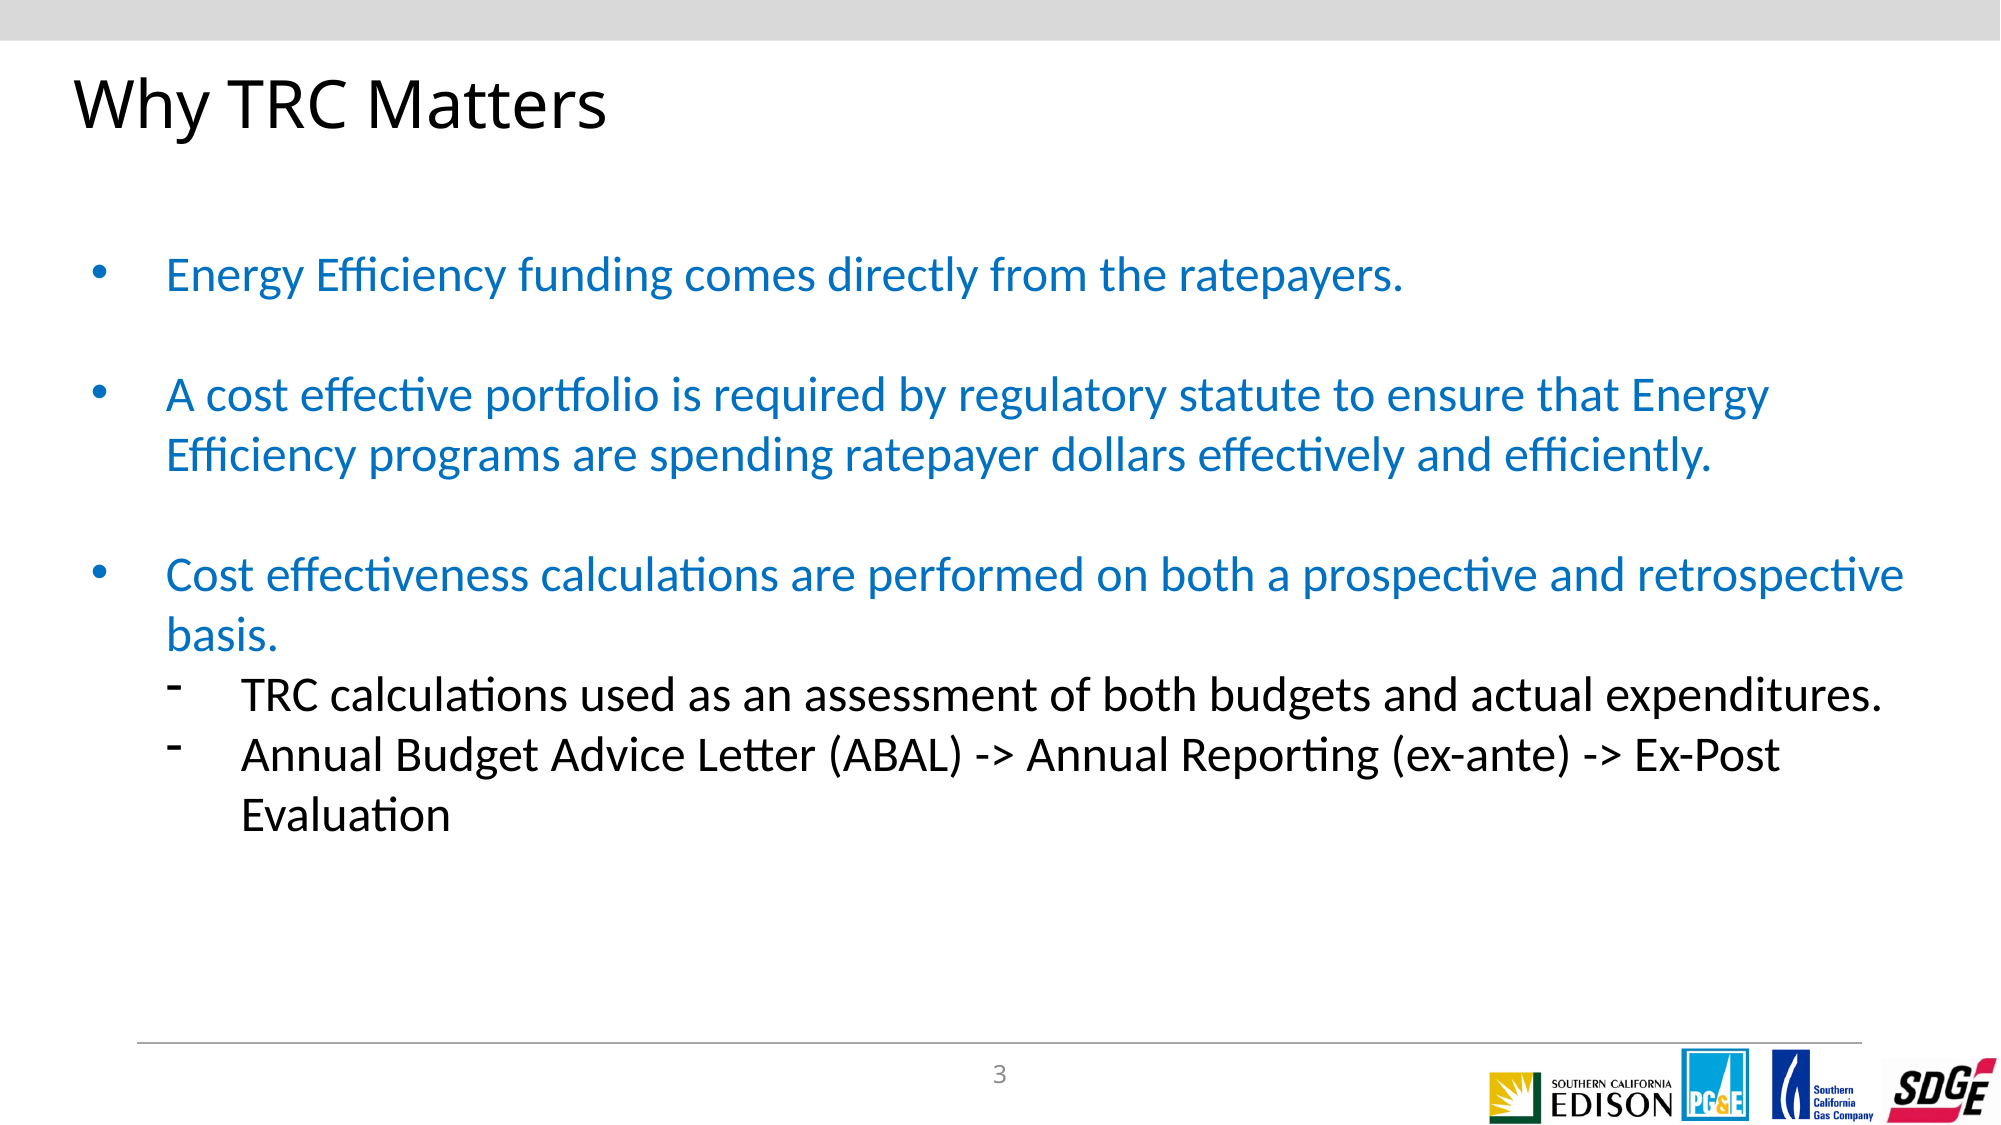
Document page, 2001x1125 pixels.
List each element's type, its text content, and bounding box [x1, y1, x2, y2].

text_box Energy Efficiency funding comes directly from the ratepayers. A cost effective portfolio is required by regulatory statute to ensure that Energy Efficiency programs are spending ratepayer dollars effectively and efficiently. Cost effectiveness calculations are performed on both a prospective and retrospective basis. TRC calculations used as an assessment of both budgets and actual expenditures. Annual Budget Advice Letter (ABAL) -> Annual Reporting (ex-ante) -> Ex-Post Evaluation [76, 173, 1924, 909]
picture [1479, 1045, 2000, 1125]
slide_number 3 [774, 1045, 1225, 1106]
title Why TRC Matters [303, 37, 1784, 176]
text_box [0, 0, 303, 207]
